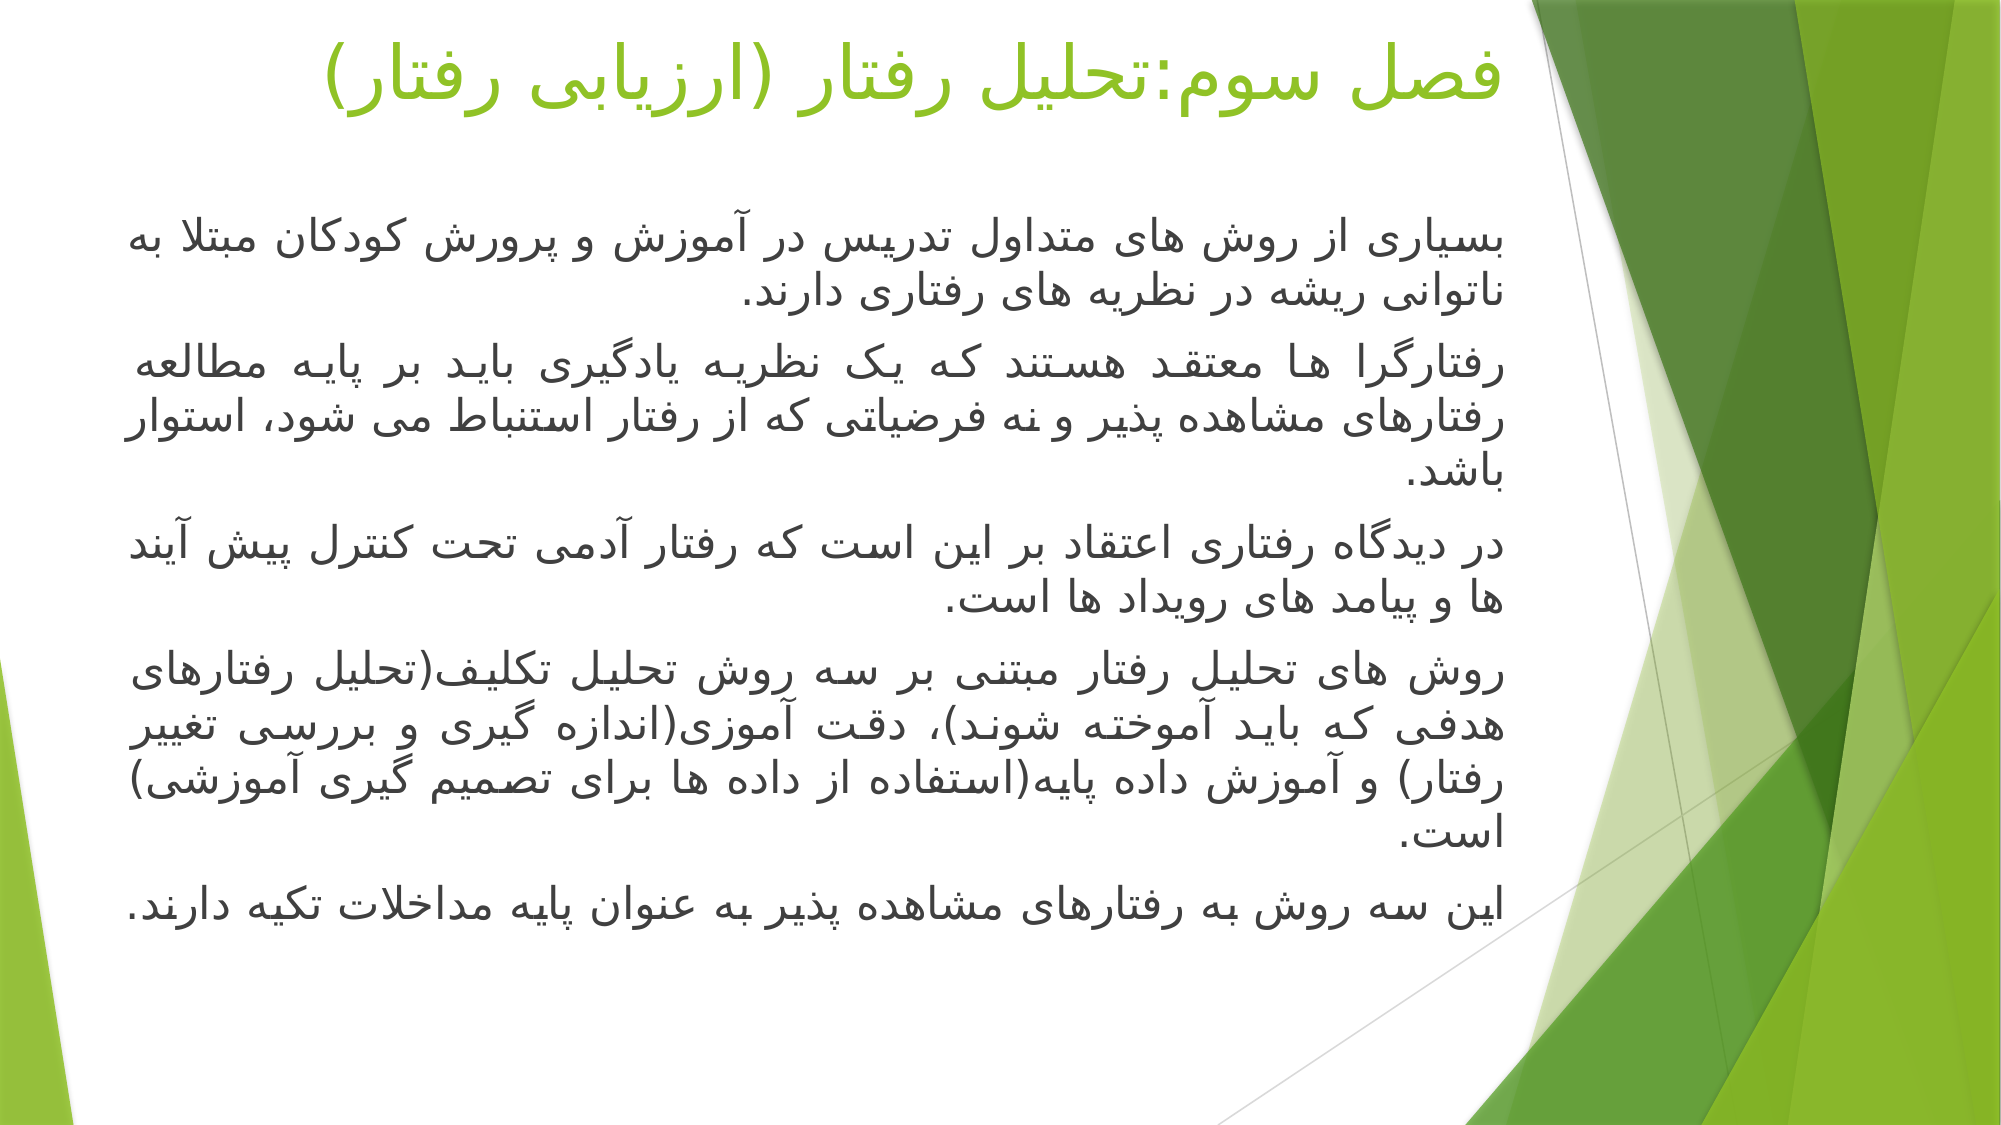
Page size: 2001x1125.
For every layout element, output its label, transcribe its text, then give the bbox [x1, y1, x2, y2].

list بسیاری از روش های متداول تدریس در آموزش و پرورش کودکان مبتلا به ناتوانی ریشه در نظریه های رفتاری دارند. رفتارگرا ها معتقد هستند که یک نظریه یادگیری باید بر پایه مطالعه رفتارهای مشاهده پذیر و نه فرضیاتی که از رفتار استنباط می شود، استوار باشد. در دیدگاه رفتاری اعتقاد بر این است که رفتار آدمی تحت کنترل پیش آیند ها و پیامد های رویداد ها است. روش های تحلیل رفتار مبتنی بر سه روش تحلیل تکلیف(تحلیل رفتارهای هدفی که باید آموخته شوند)، دقت آموزی(اندازه گیری و بررسی تغییر رفتار) و آموزش داده پایه(استفاده از داده ها برای تصمیم گیری آموزشی) است. این سه روش به رفتارهای مشاهده پذیر به عنوان پایه مداخلات تکیه دارند. [111, 198, 1522, 992]
title فصل سوم:تحلیل رفتار (ارزیابی رفتار) [111, 16, 1522, 167]
